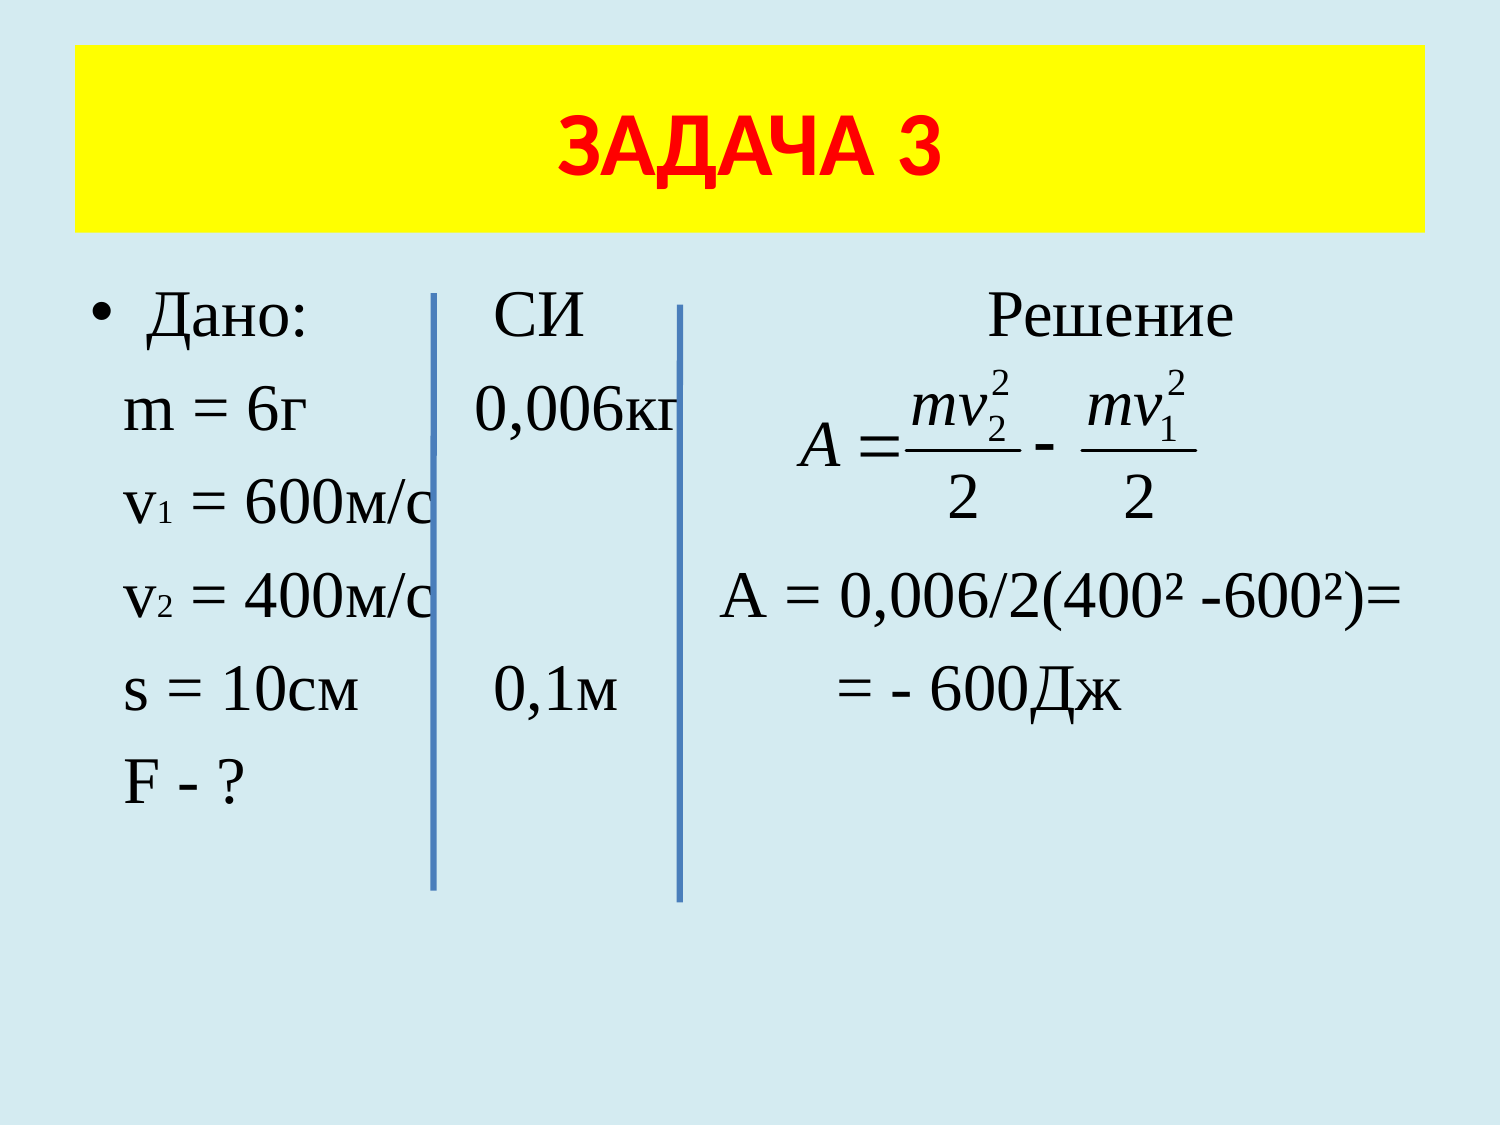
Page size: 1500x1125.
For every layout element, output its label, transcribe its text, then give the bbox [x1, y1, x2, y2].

title ЗАДАЧА 3 [75, 45, 1425, 233]
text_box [784, 351, 1208, 533]
list Дано: СИ Решение m = 6г 0,006кг v1 = 600м/с v2 = 400м/с А = 0,006/2(400² -600²)= s = 10см 0,1м = - 600Дж F - ? [75, 262, 1425, 1005]
